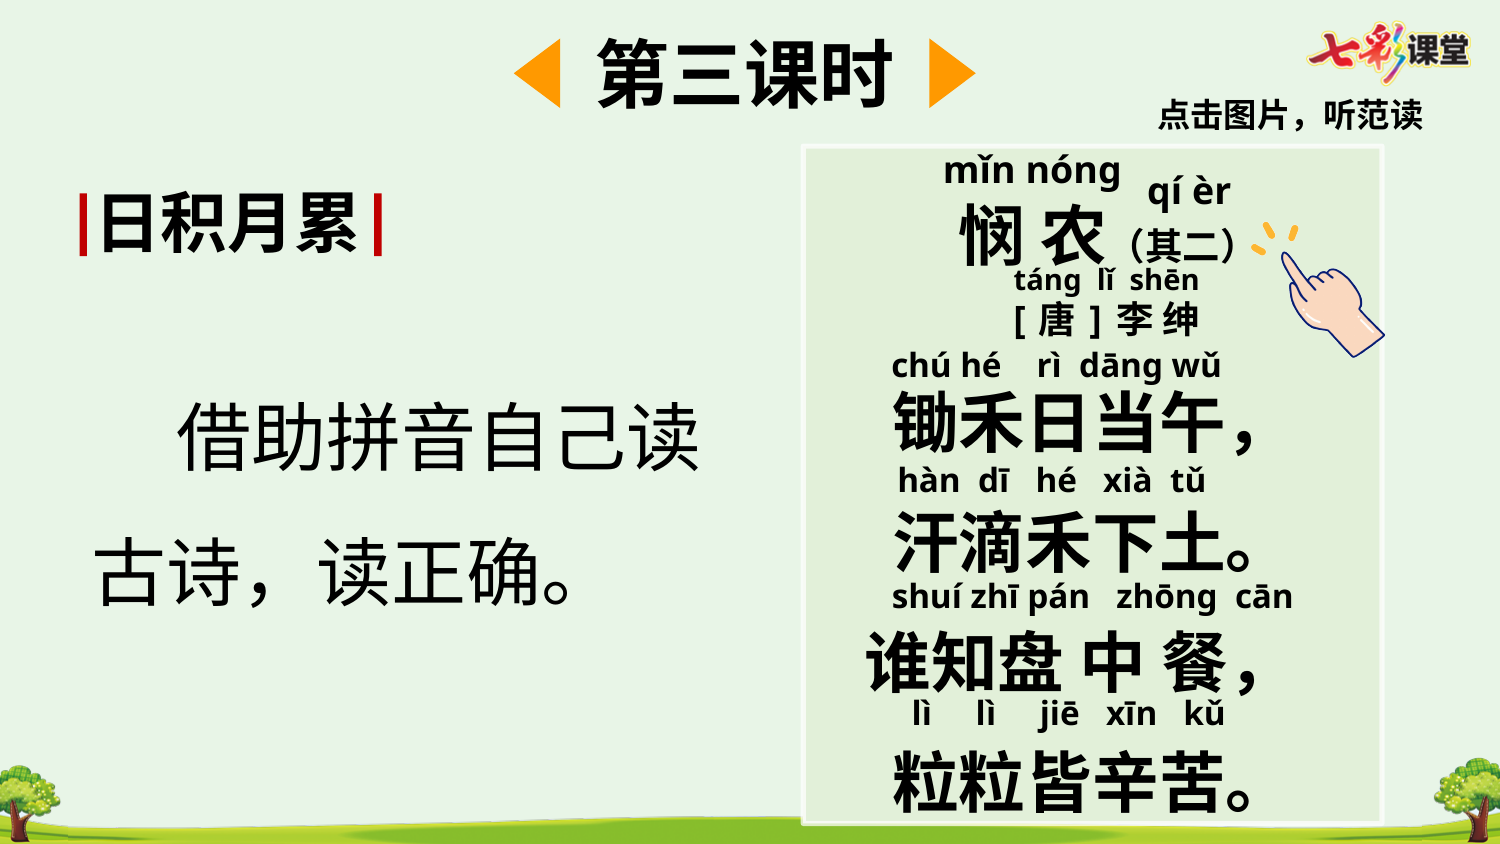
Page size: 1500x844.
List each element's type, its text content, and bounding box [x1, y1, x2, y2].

text_box 悯 农（其二） [唐]李 绅 锄禾日当午， 汗滴禾下土。 谁知盘 中 餐， 粒粒皆辛苦。 [803, 146, 1382, 824]
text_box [79, 172, 455, 269]
text_box hàn dī hé xià tǔ [882, 452, 1231, 507]
text_box táng lǐ shēn [998, 253, 1223, 304]
text_box qí èr [1132, 159, 1256, 220]
text_box lì lì jiē xīn kǔ [896, 684, 1261, 740]
text_box shuí zhī pán zhōng cān [877, 568, 1400, 623]
text_box chú hé rì dāng wǔ [876, 336, 1246, 392]
text_box mǐn nóng [928, 138, 1147, 199]
picture [1305, 20, 1473, 87]
text_box 点击图片，听范读 [1146, 88, 1448, 140]
picture [0, 750, 1500, 844]
picture [1218, 186, 1423, 390]
text_box 借助拼音自己读古诗，读正确。 [76, 337, 717, 623]
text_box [513, 20, 976, 127]
